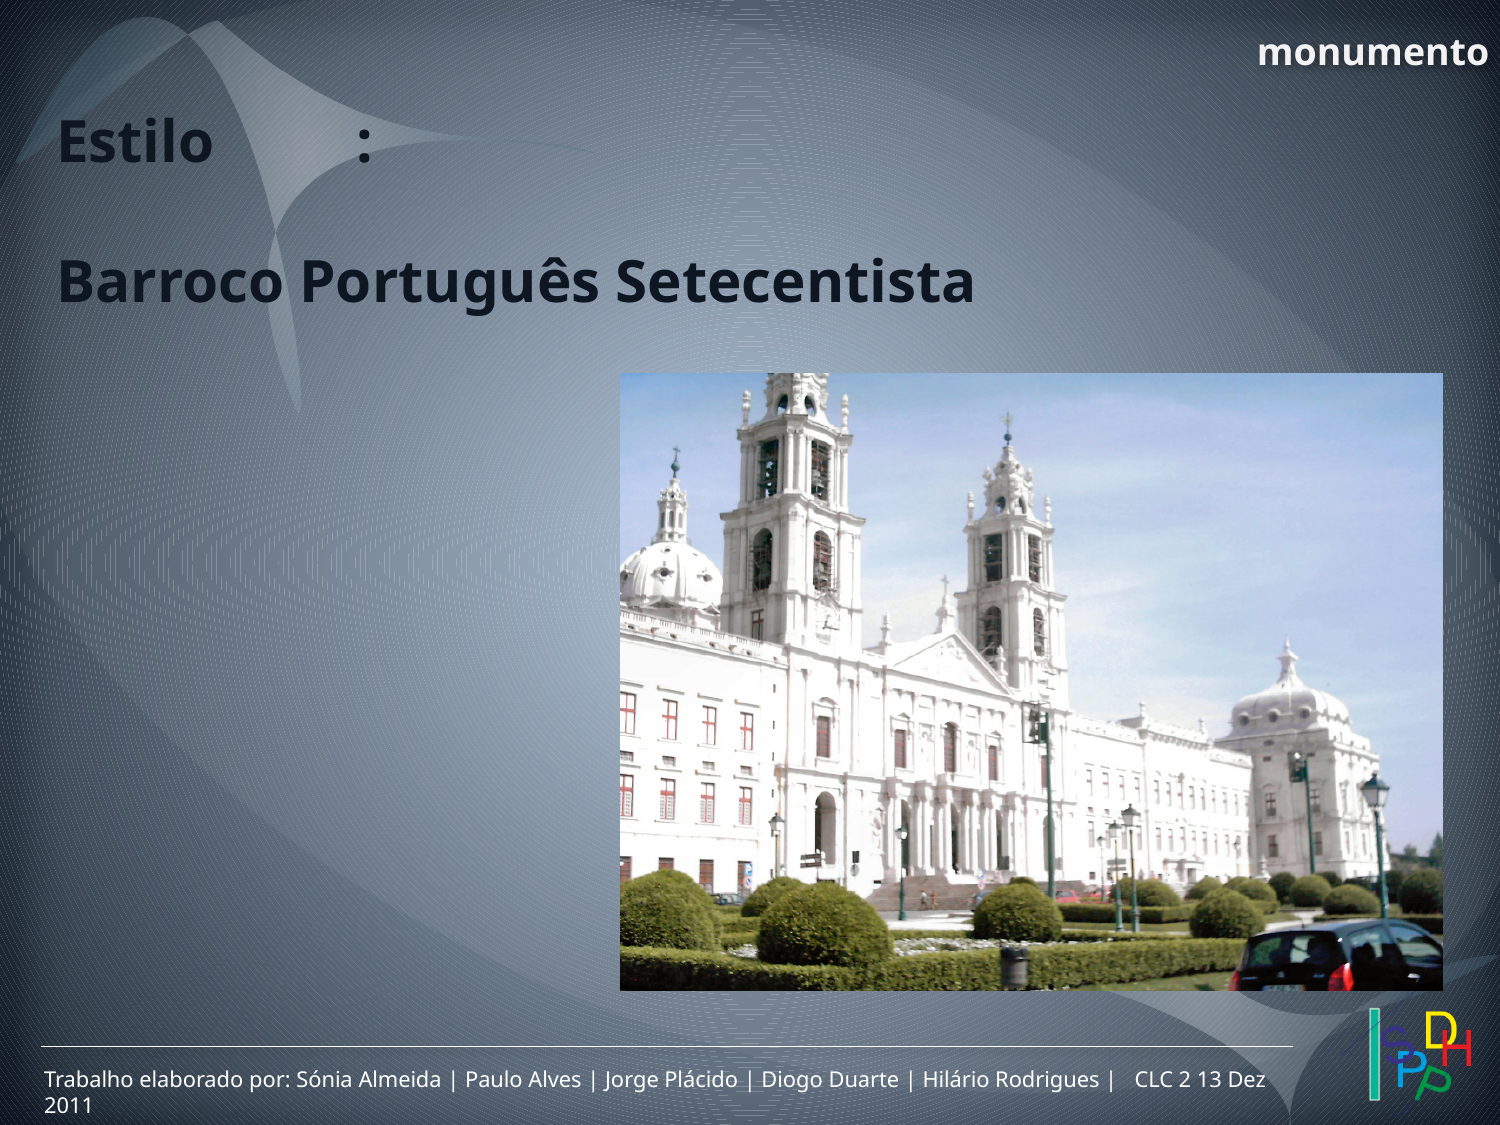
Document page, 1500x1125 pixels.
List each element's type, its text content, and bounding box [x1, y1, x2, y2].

text_box Estilo : Barroco Português Setecentista [41, 96, 1329, 392]
text_box Trabalho elaborado por: Sónia Almeida | Paulo Alves | Jorge Plácido | Diogo Duarte | Hilário Rodrigues | CLC 2 13 Dez 2011 [29, 1058, 1294, 1125]
text_box monumento [1242, 20, 1500, 80]
picture [0, 0, 1500, 1125]
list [620, 373, 1443, 991]
